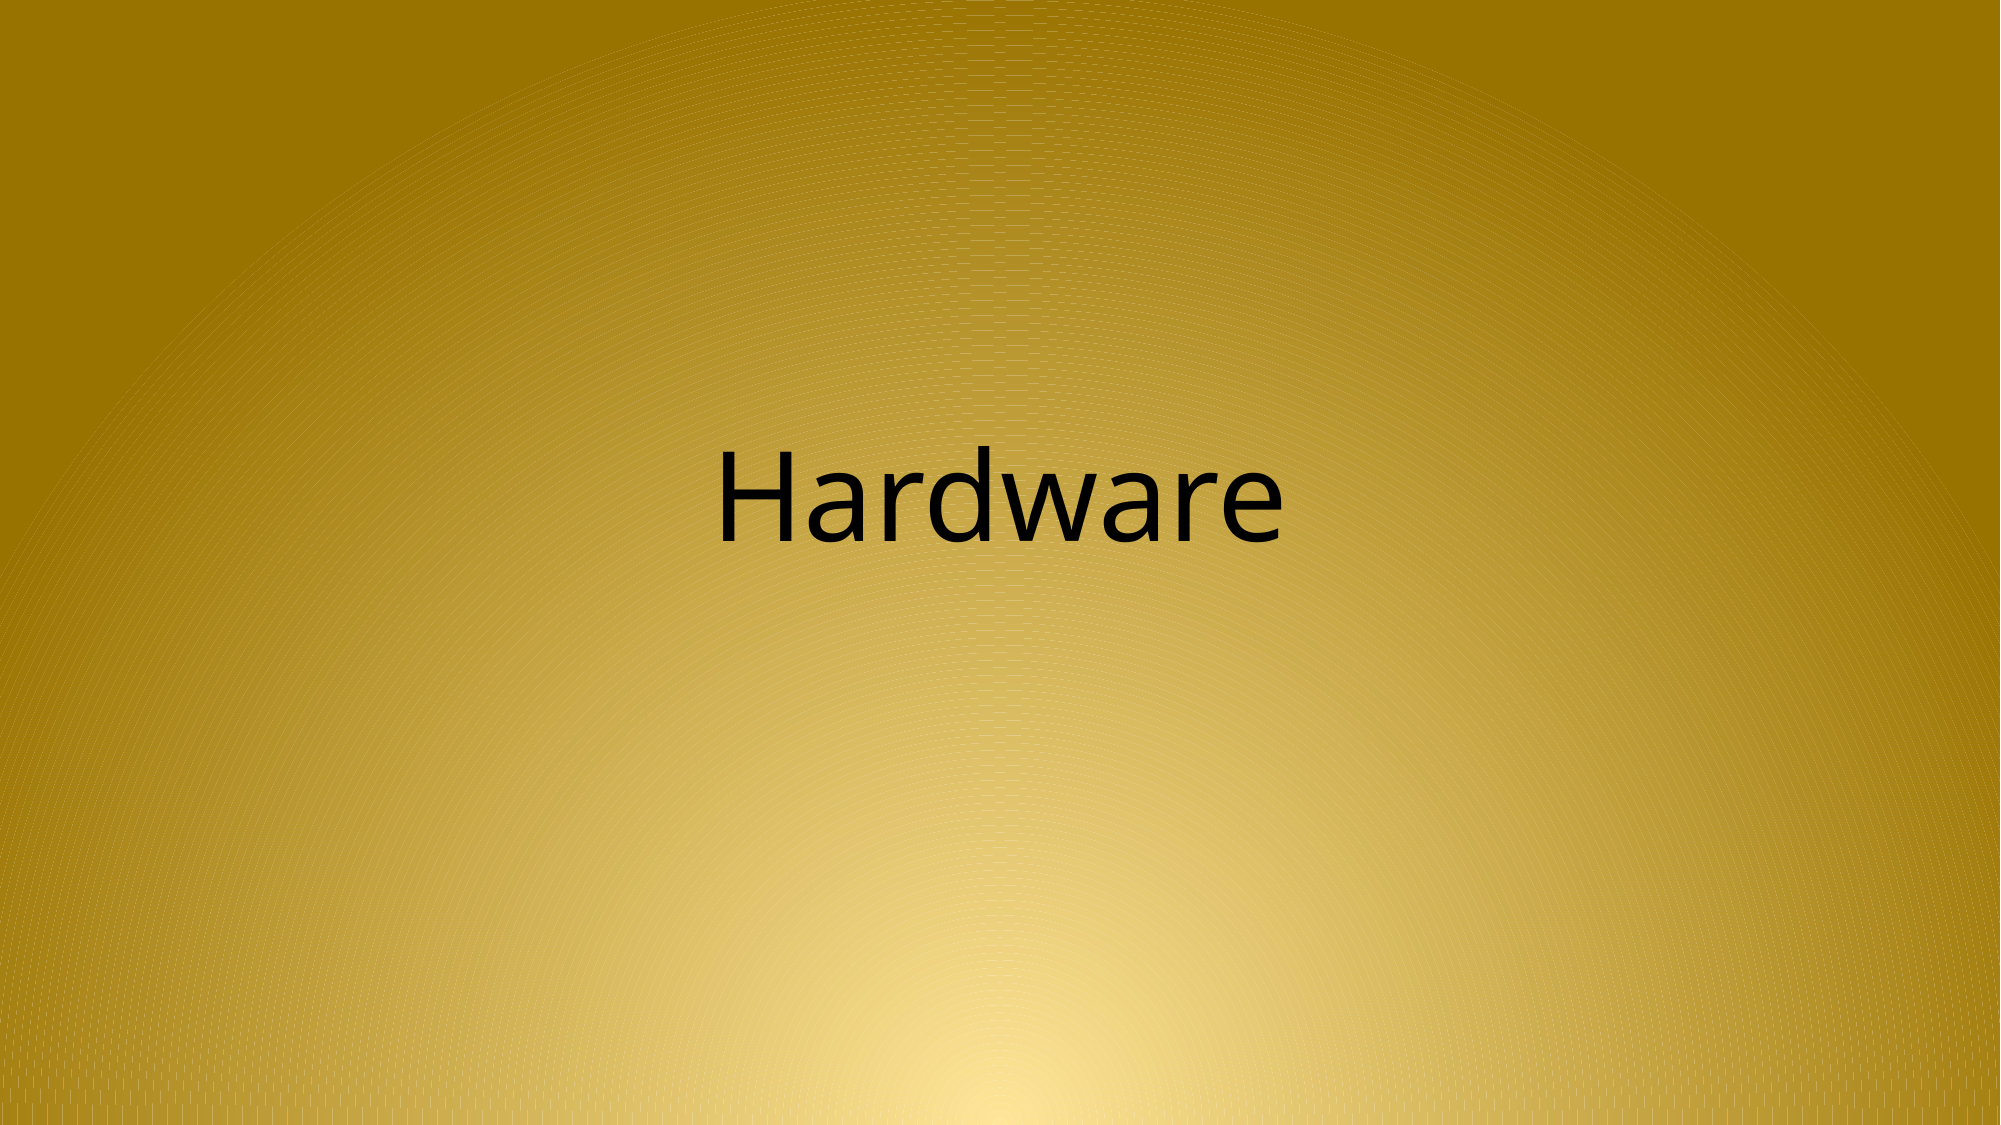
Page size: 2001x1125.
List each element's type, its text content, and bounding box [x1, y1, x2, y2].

title Hardware [249, 184, 1750, 576]
